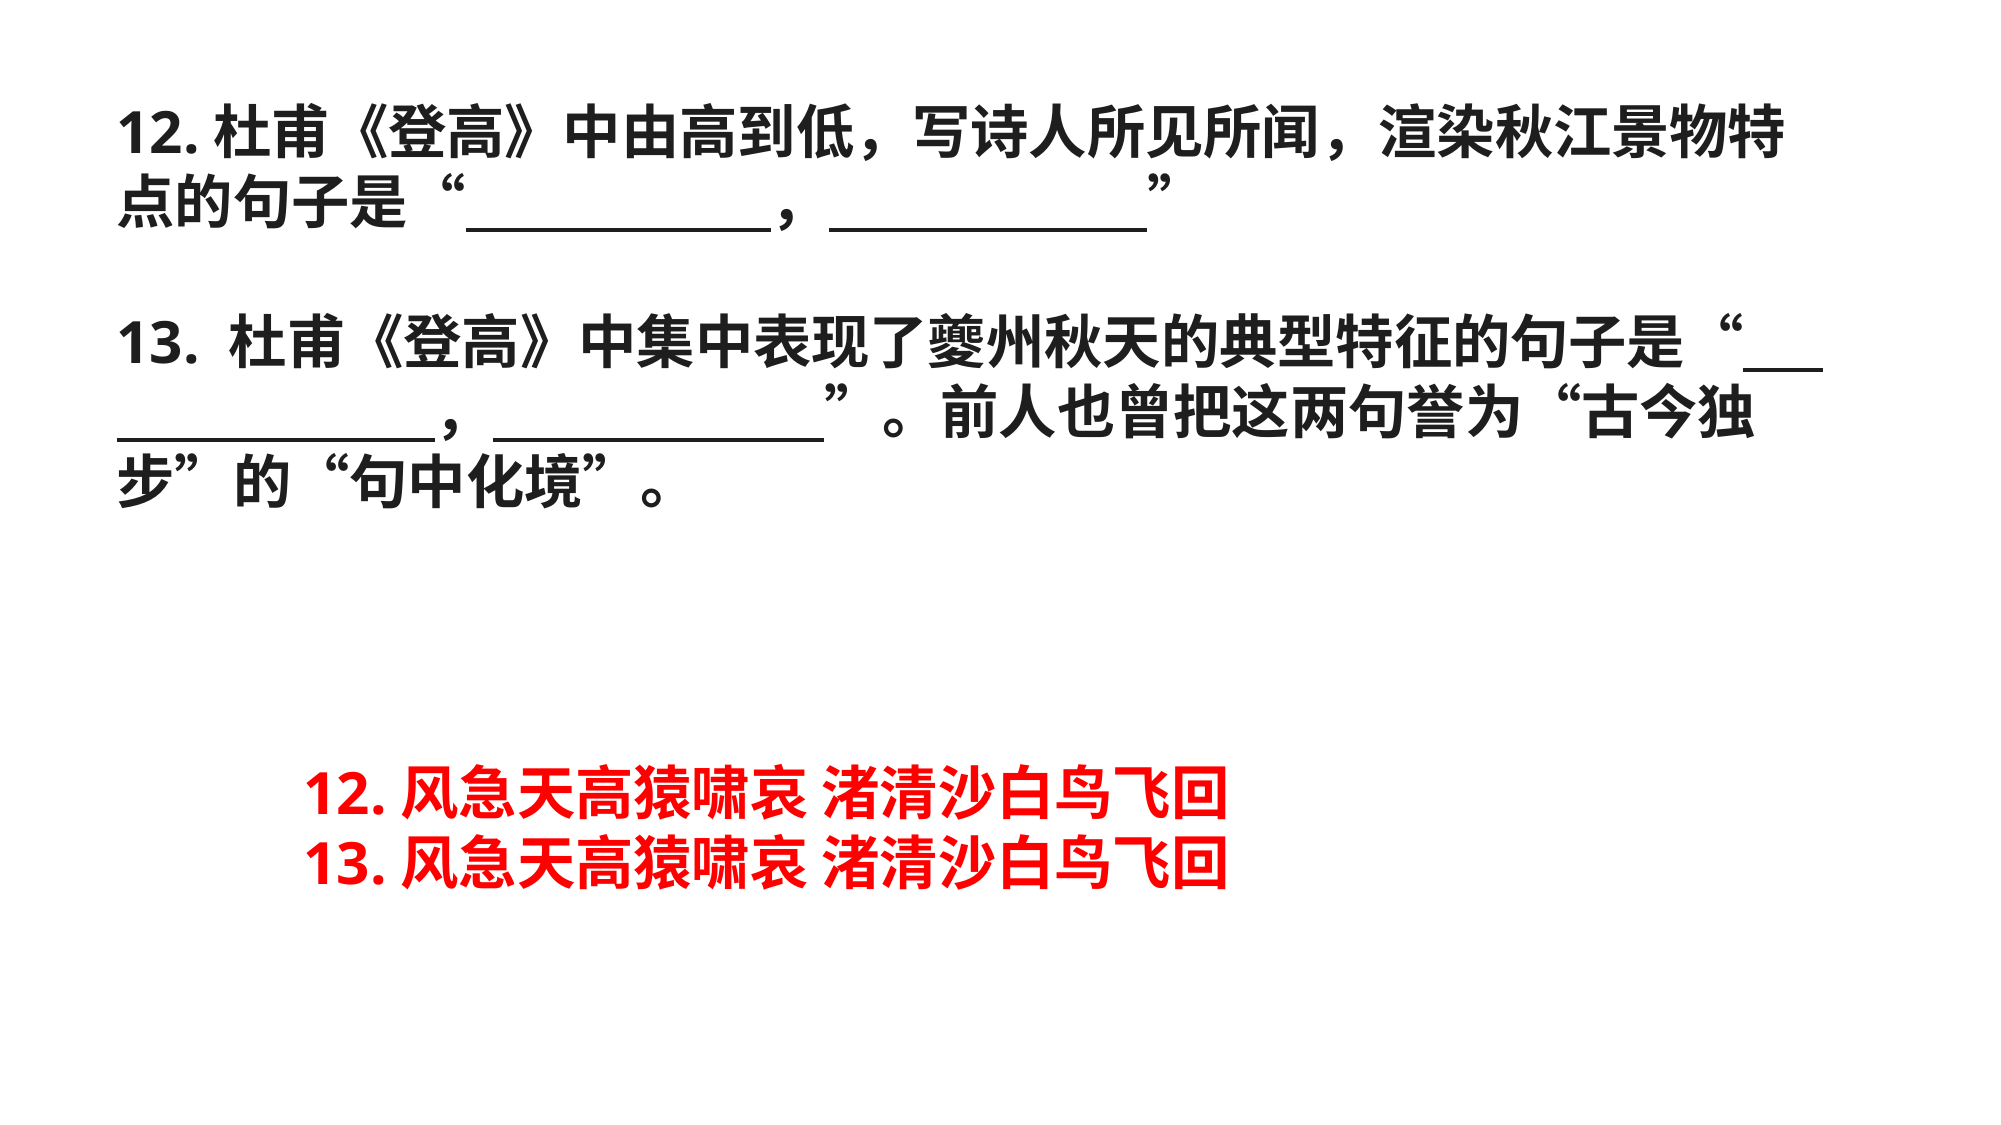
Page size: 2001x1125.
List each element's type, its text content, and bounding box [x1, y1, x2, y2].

text_box 12.风急天高猿啸哀 渚清沙白鸟飞回 13.风急天高猿啸哀 渚清沙白鸟飞回 [288, 748, 1289, 904]
text_box 12.杜甫《登高》中由高到低，写诗人所见所闻，渲染秋江景物特点的句子是“ ， ” 13. 杜甫《登高》中集中表现了夔州秋天的典型特征的句子是“ ， ”。前人也曾把这两句誉为“古今独步”的“句中化境”。 [101, 87, 1847, 523]
